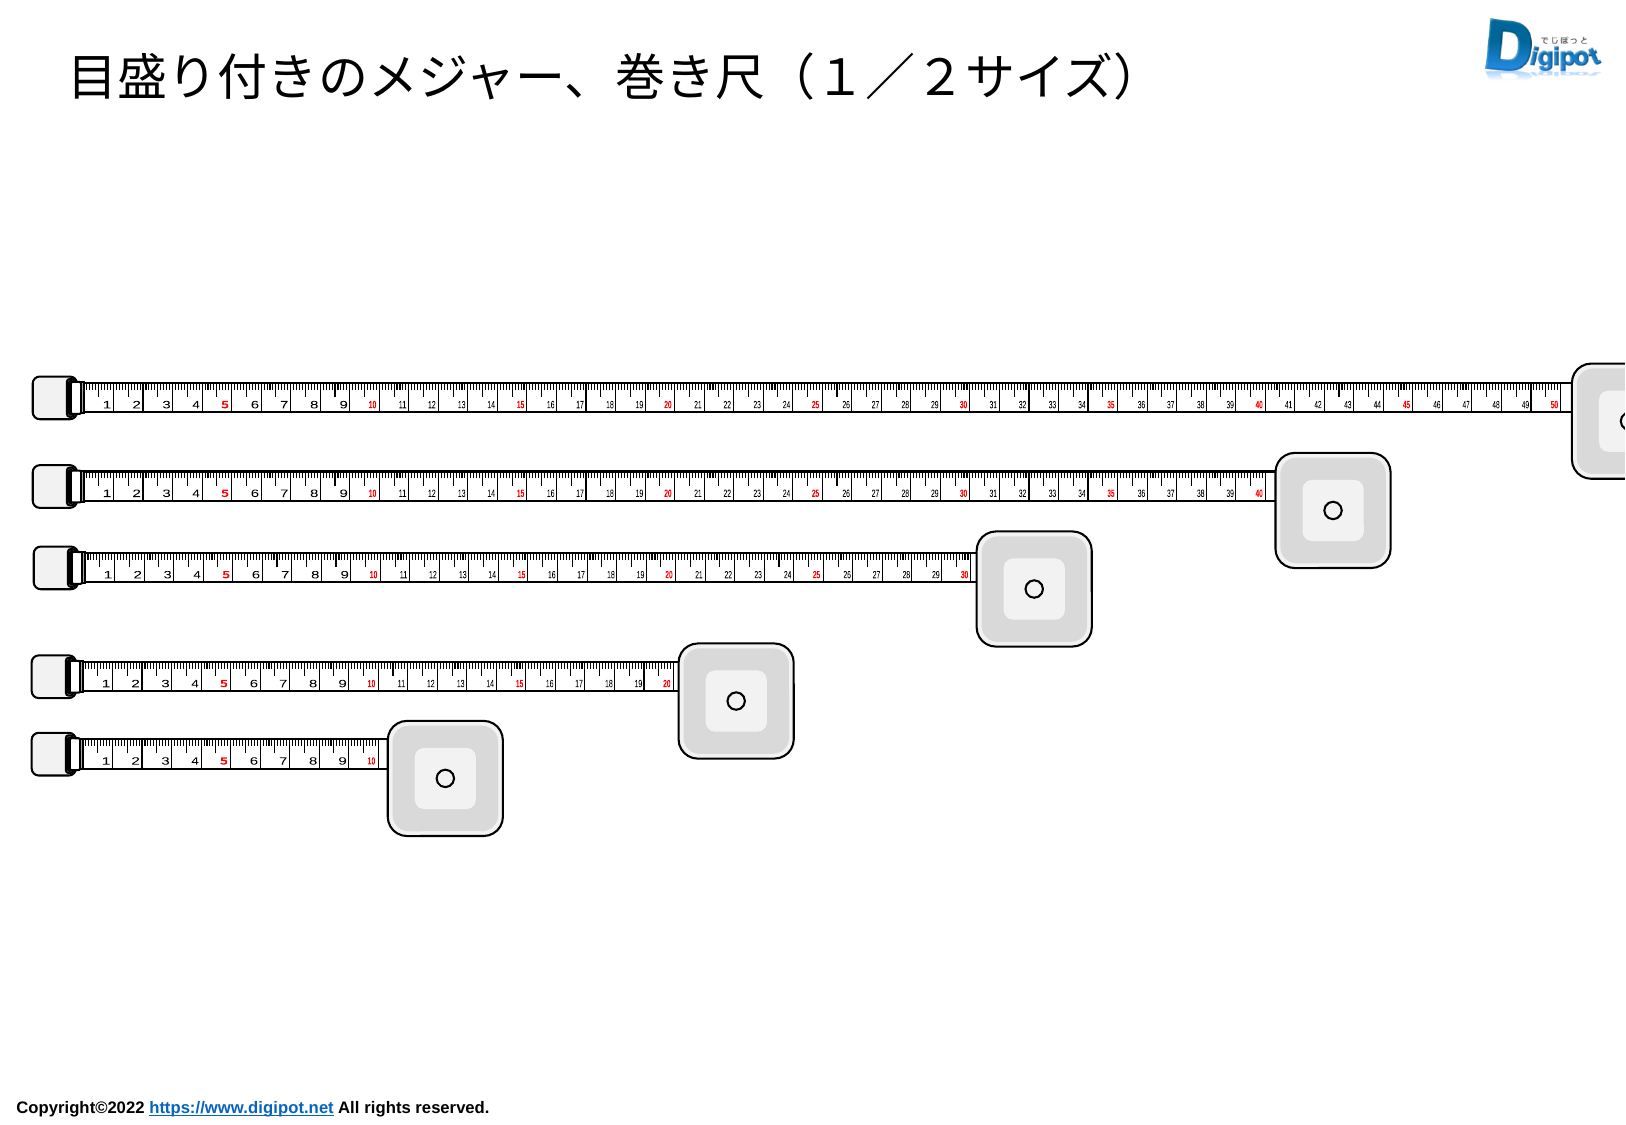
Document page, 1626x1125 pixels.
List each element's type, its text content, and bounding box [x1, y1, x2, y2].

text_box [33, 569, 1092, 647]
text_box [31, 720, 503, 837]
picture [1485, 18, 1602, 82]
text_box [31, 643, 794, 759]
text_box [32, 479, 1391, 569]
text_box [32, 363, 1625, 479]
text_box 目盛り付きのメジャー、巻き尺（１／２サイズ） [53, 38, 1179, 113]
